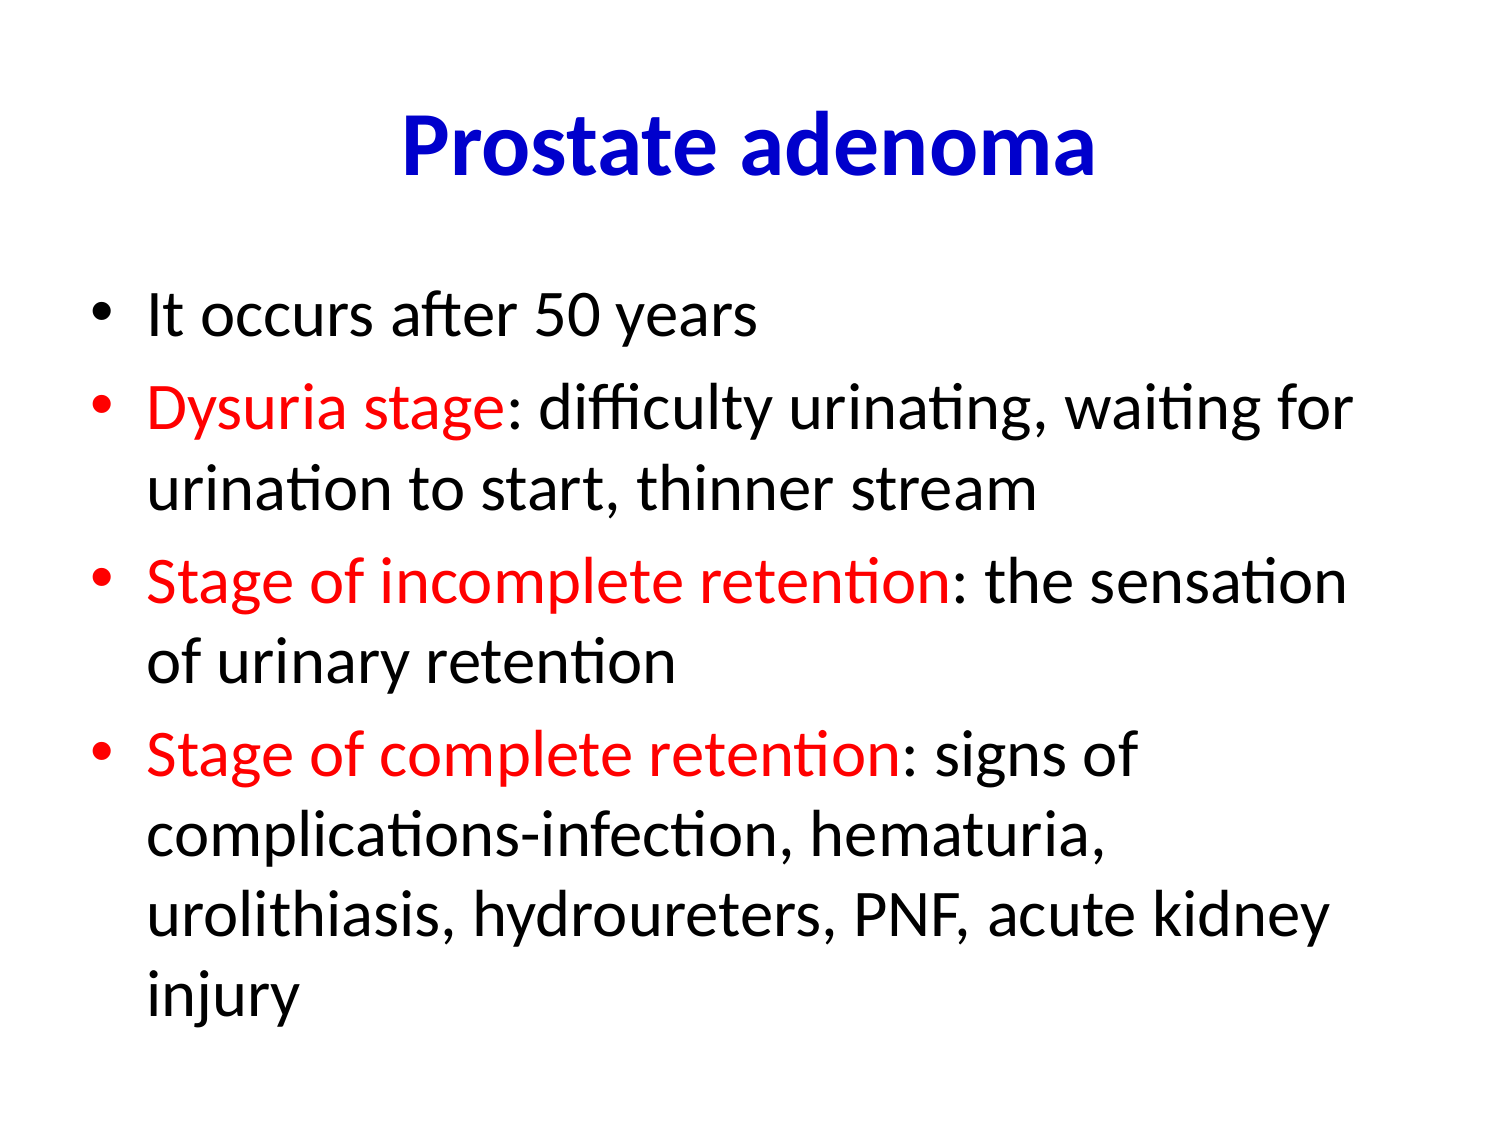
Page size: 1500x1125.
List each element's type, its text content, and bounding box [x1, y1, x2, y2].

title Prostate adenoma [75, 45, 1425, 233]
list It occurs after 50 years Dysuria stage: difficulty urinating, waiting for urination to start, thinner stream Stage of incomplete retention: the sensation of urinary retention Stage of complete retention: signs of complications-infection, hematuria, urolithiasis, hydroureters, PNF, acute kidney injury [75, 262, 1425, 1063]
